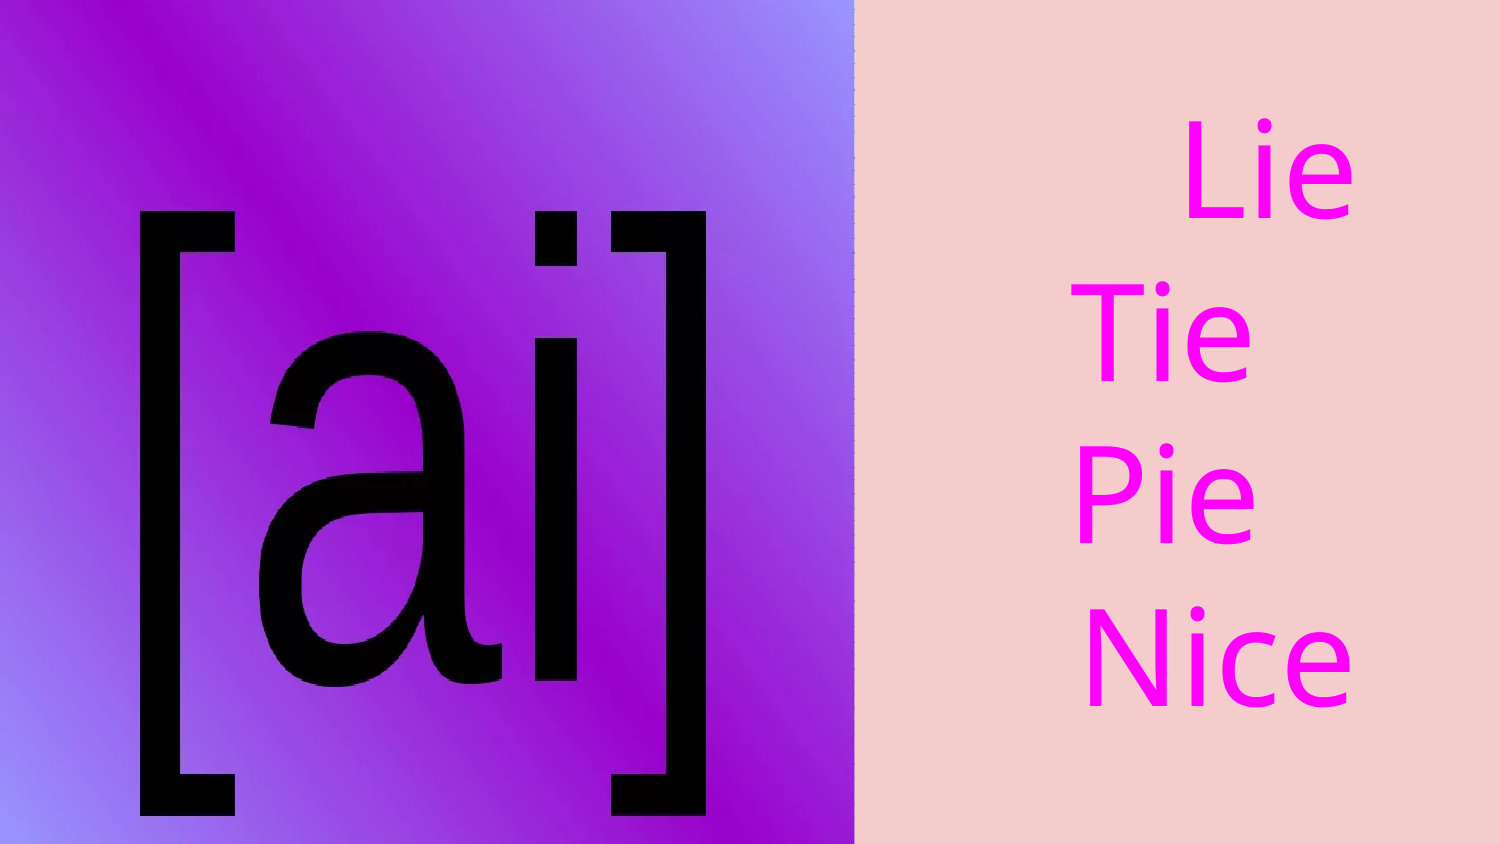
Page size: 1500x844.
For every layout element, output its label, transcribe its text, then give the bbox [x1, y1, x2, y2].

subtitle Lie Tie Pie Nice [879, 68, 1449, 844]
picture [0, 0, 855, 844]
